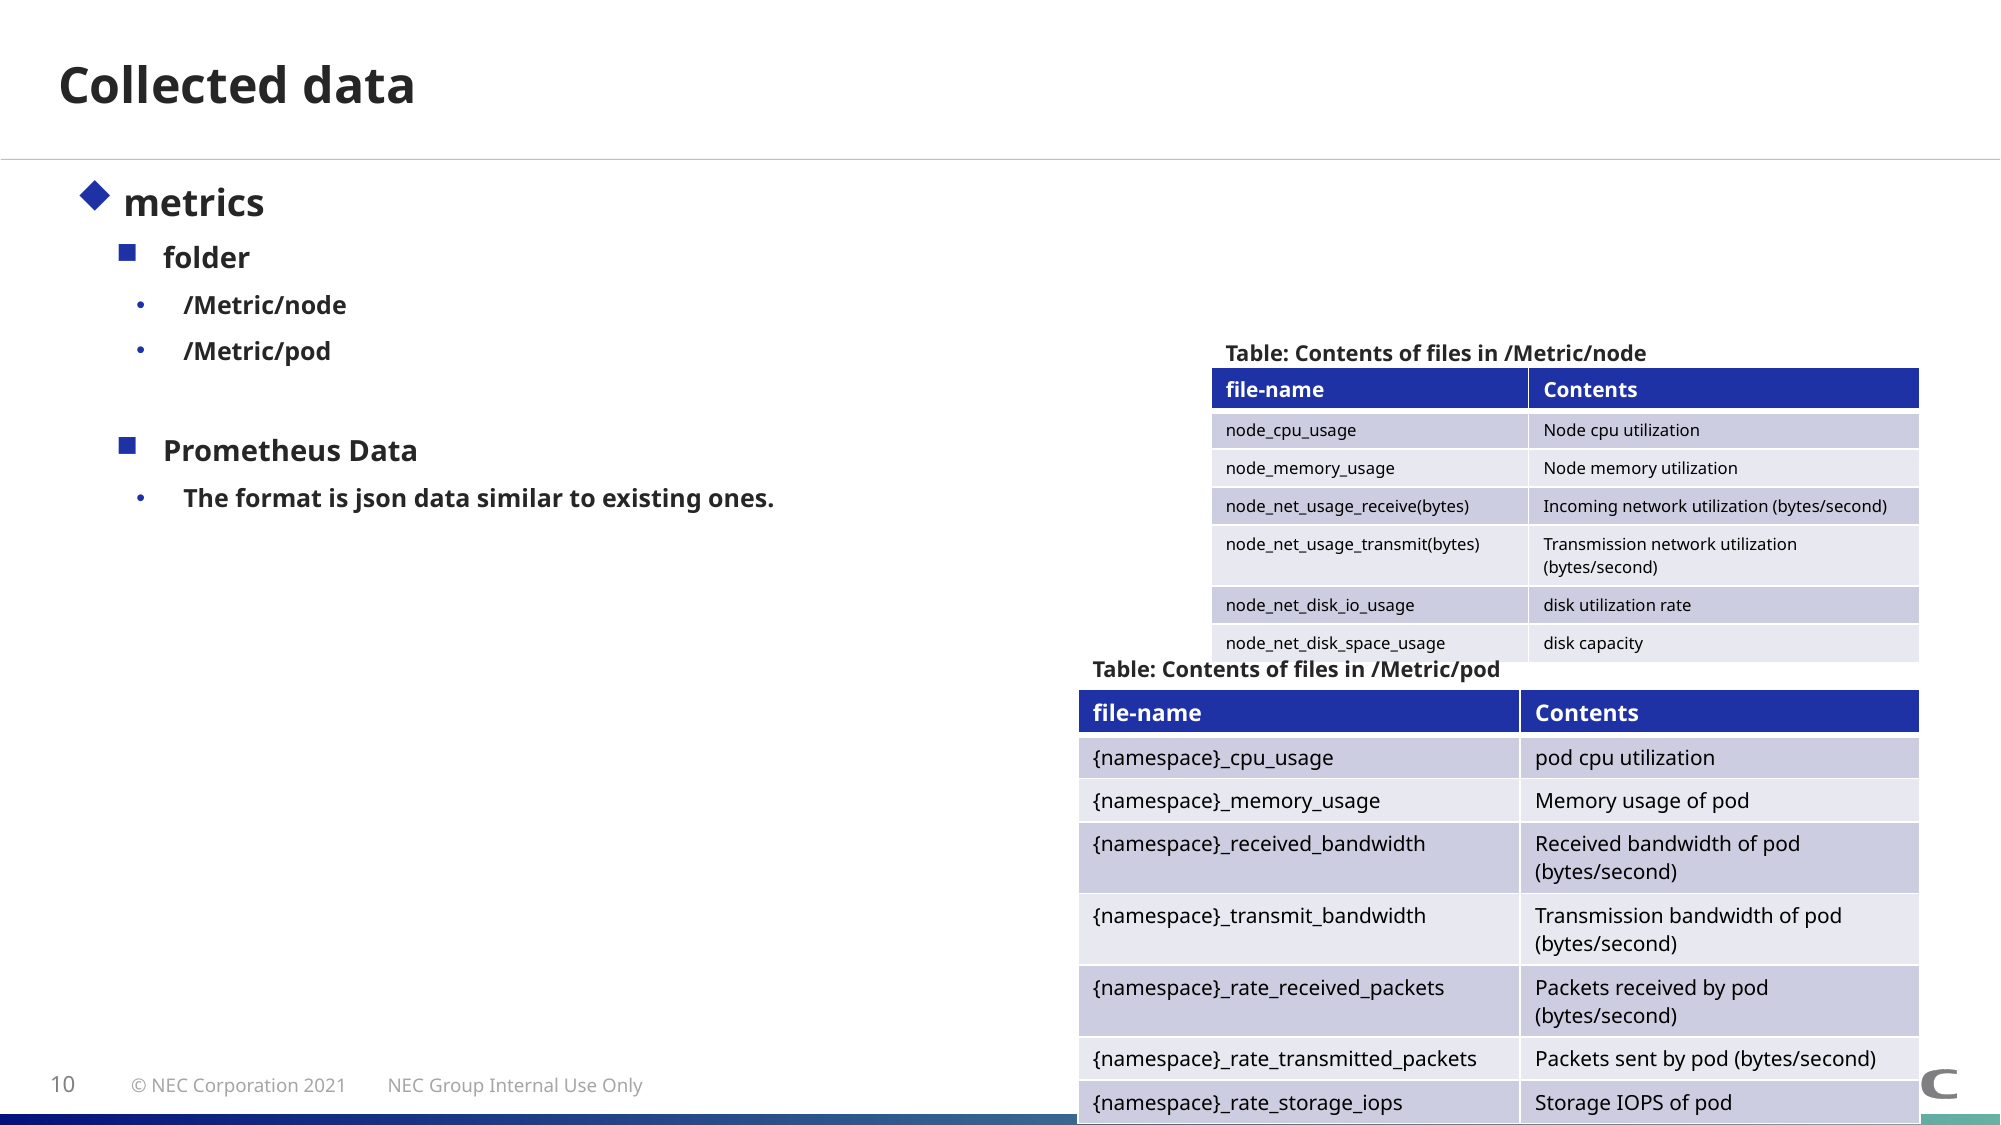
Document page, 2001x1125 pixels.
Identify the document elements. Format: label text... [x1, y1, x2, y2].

table_cell Transmission bandwidth of pod (bytes/second) [1521, 894, 1919, 964]
table_cell node_memory_usage [1212, 450, 1528, 486]
table_cell node_net_usage_transmit(bytes) [1212, 526, 1528, 585]
table_cell node_cpu_usage [1212, 414, 1528, 448]
text_box Table: Contents of files in /Metric/pod [1077, 648, 1603, 690]
table_cell Memory usage of pod [1521, 779, 1919, 821]
table_cell Incoming network utilization (bytes/second) [1529, 488, 1919, 524]
text_box Table: Contents of files in /Metric/node [1210, 332, 1674, 374]
table_cell Received bandwidth of pod (bytes/second) [1521, 823, 1919, 893]
table_cell {namespace}_rate_transmitted_packets [1079, 1038, 1519, 1079]
table_cell {namespace}_rate_storage_iops [1079, 1081, 1519, 1123]
table_cell pod cpu utilization [1521, 738, 1919, 778]
table_cell {namespace}_cpu_usage [1079, 738, 1519, 778]
table_cell node_net_disk_space_usage [1212, 625, 1528, 648]
table_cell Transmission network utilization (bytes/second) [1529, 526, 1919, 585]
table_cell Packets received by pod (bytes/second) [1521, 966, 1919, 1036]
table_header file-name [1079, 690, 1519, 732]
table_cell Node cpu utilization [1529, 414, 1919, 448]
table_header Contents [1529, 368, 1919, 408]
table_cell disk capacity [1529, 625, 1919, 662]
table_cell disk utilization rate [1529, 587, 1919, 623]
picture [0, 0, 2001, 1125]
text_box metrics folder /Metric/node /Metric/pod Prometheus Data The format is json data similar to existing ones. [43, 166, 1957, 1012]
table_header file-name [1212, 374, 1528, 408]
title Collected data [43, 33, 1957, 135]
table_cell {namespace}_rate_received_packets [1079, 966, 1519, 1036]
table_cell node_net_usage_receive(bytes) [1212, 488, 1528, 524]
table_cell Node memory utilization [1529, 450, 1919, 486]
table_cell Packets sent by pod (bytes/second) [1521, 1038, 1919, 1079]
table_cell node_net_disk_io_usage [1212, 587, 1528, 623]
table_cell {namespace}_received_bandwidth [1079, 823, 1519, 893]
table_cell {namespace}_memory_usage [1079, 779, 1519, 821]
table_cell {namespace}_transmit_bandwidth [1079, 894, 1519, 964]
table_cell Storage IOPS of pod [1521, 1081, 1919, 1123]
table_header Contents [1521, 690, 1919, 732]
